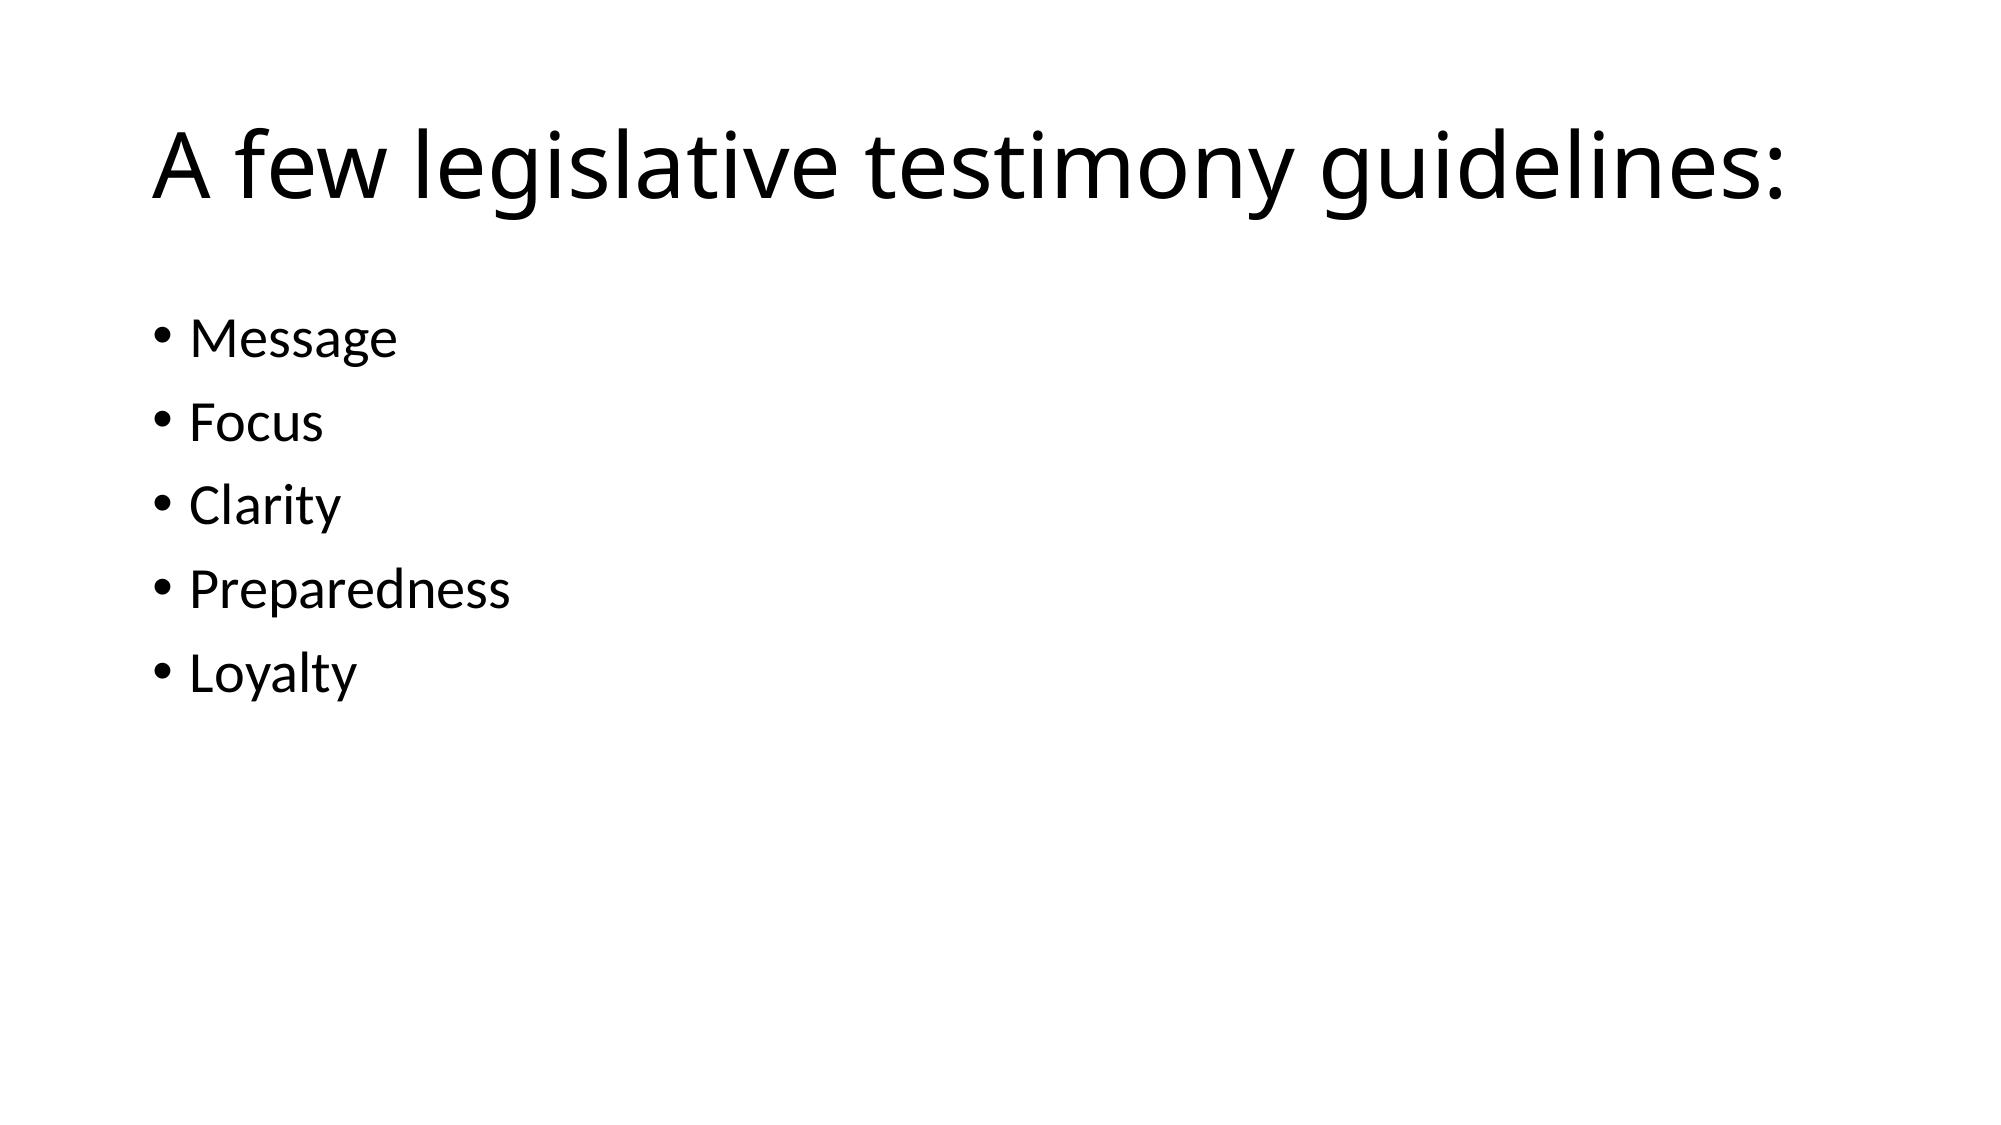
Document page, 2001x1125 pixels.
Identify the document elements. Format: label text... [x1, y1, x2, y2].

title A few legislative testimony guidelines: [137, 59, 1863, 278]
list Message Focus Clarity Preparedness Loyalty [137, 299, 1863, 1014]
